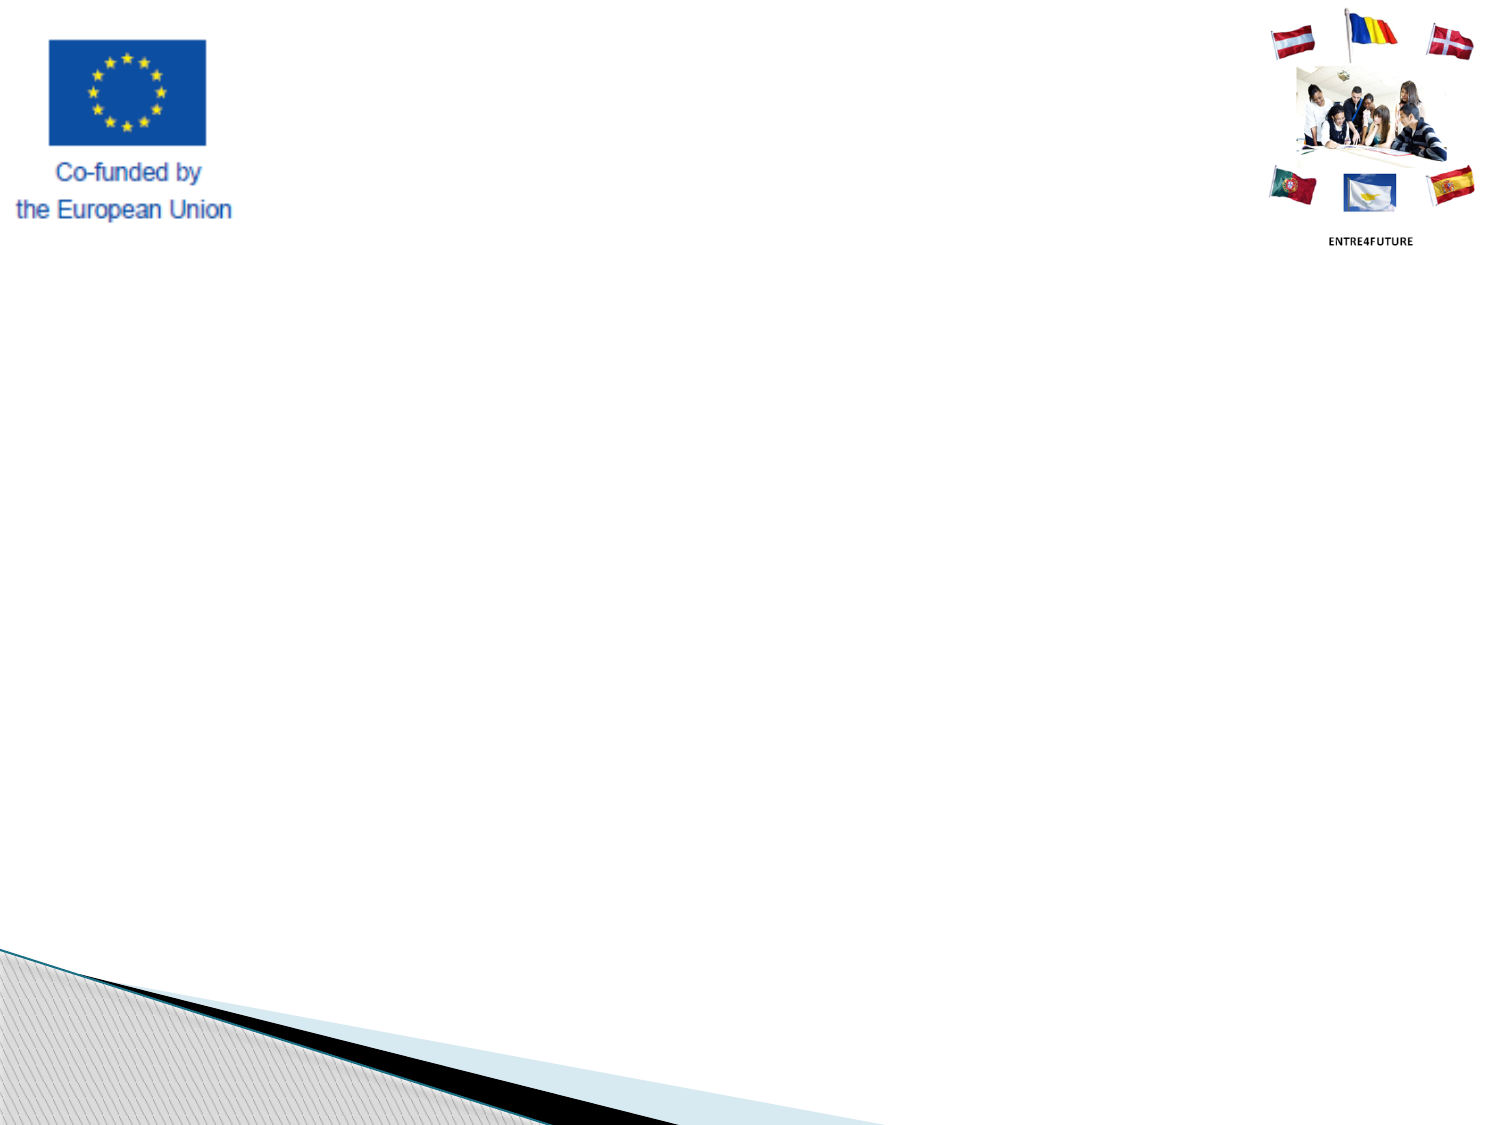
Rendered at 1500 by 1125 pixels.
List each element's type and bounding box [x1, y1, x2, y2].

picture [1252, 0, 1500, 270]
picture [0, 0, 253, 251]
